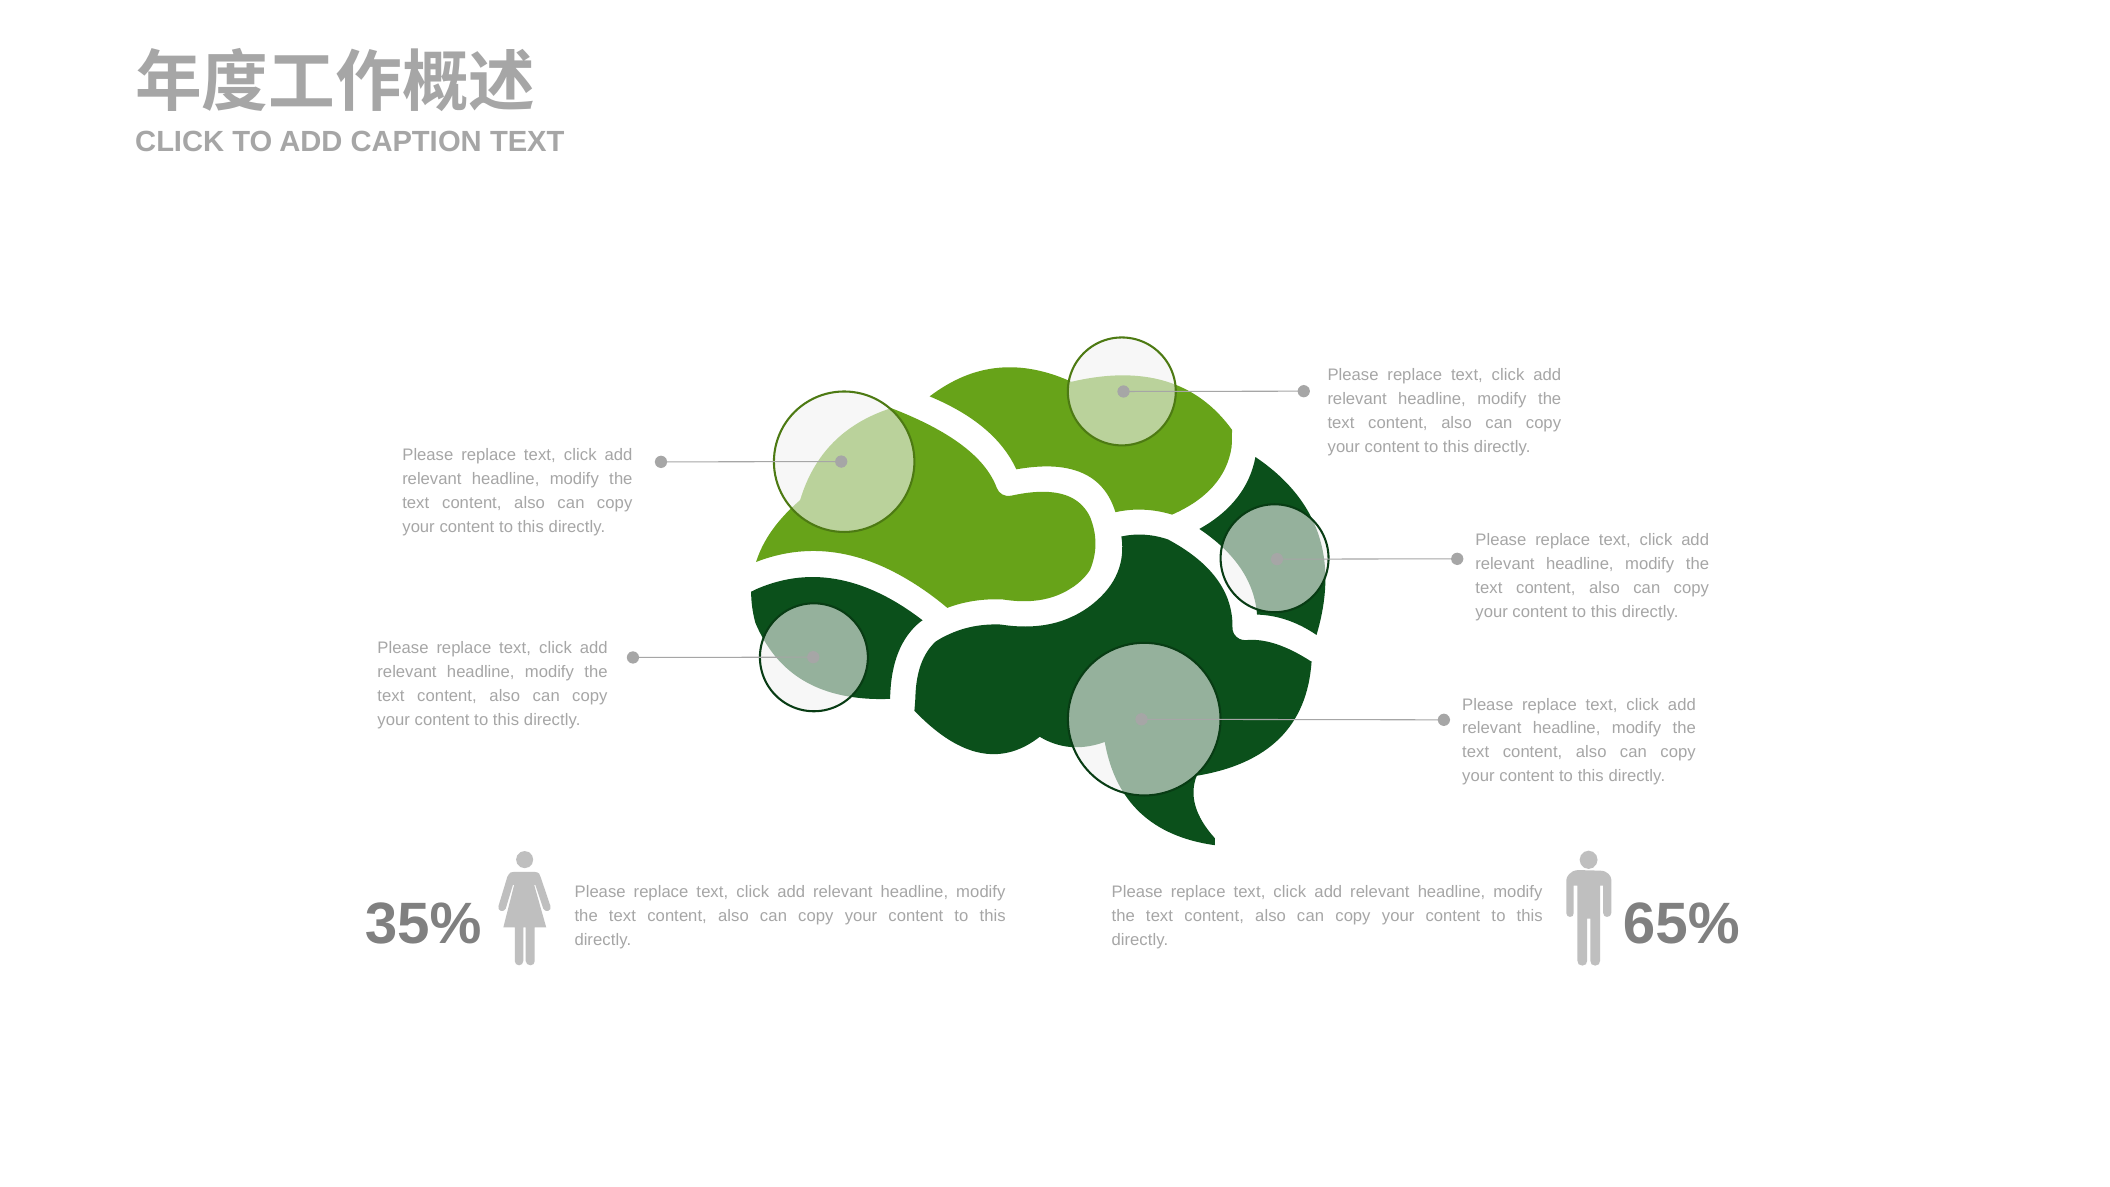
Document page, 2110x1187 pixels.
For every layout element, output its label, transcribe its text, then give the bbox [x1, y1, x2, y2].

text_box Please replace text, click add relevant headline, modify the text content, also can copy your content to this directly. [377, 632, 609, 729]
text_box [756, 408, 1096, 608]
text_box [1125, 777, 1215, 846]
text_box [772, 390, 916, 534]
text_box CLICK TO ADD CAPTION TEXT [135, 122, 596, 158]
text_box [497, 851, 552, 966]
text_box [929, 367, 1233, 515]
text_box 35% [364, 871, 482, 956]
text_box 65% [1622, 871, 1740, 956]
text_box Please replace text, click add relevant headline, modify the text content, also can copy your content to this directly. [1327, 360, 1562, 456]
text_box Please replace text, click add relevant headline, modify the text content, also can copy your content to this directly. [402, 440, 633, 536]
text_box Please replace text, click add relevant headline, modify the text content, also can copy your content to this directly. [1475, 525, 1710, 621]
text_box [1066, 641, 1222, 797]
text_box Please replace text, click add relevant headline, modify the text content, also can copy your content to this directly. [574, 876, 1007, 949]
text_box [1566, 850, 1612, 966]
text_box [914, 534, 1313, 755]
text_box [1066, 336, 1177, 447]
text_box Please replace text, click add relevant headline, modify the text content, also can copy your content to this directly. [1111, 876, 1544, 949]
text_box [1198, 720, 1294, 776]
text_box Please replace text, click add relevant headline, modify the text content, also can copy your content to this directly. [1462, 689, 1697, 786]
text_box 年度工作概述 [135, 38, 596, 119]
text_box [751, 577, 923, 700]
text_box [1256, 581, 1326, 635]
text_box [1199, 457, 1312, 545]
text_box [1219, 503, 1330, 614]
text_box [758, 602, 869, 713]
